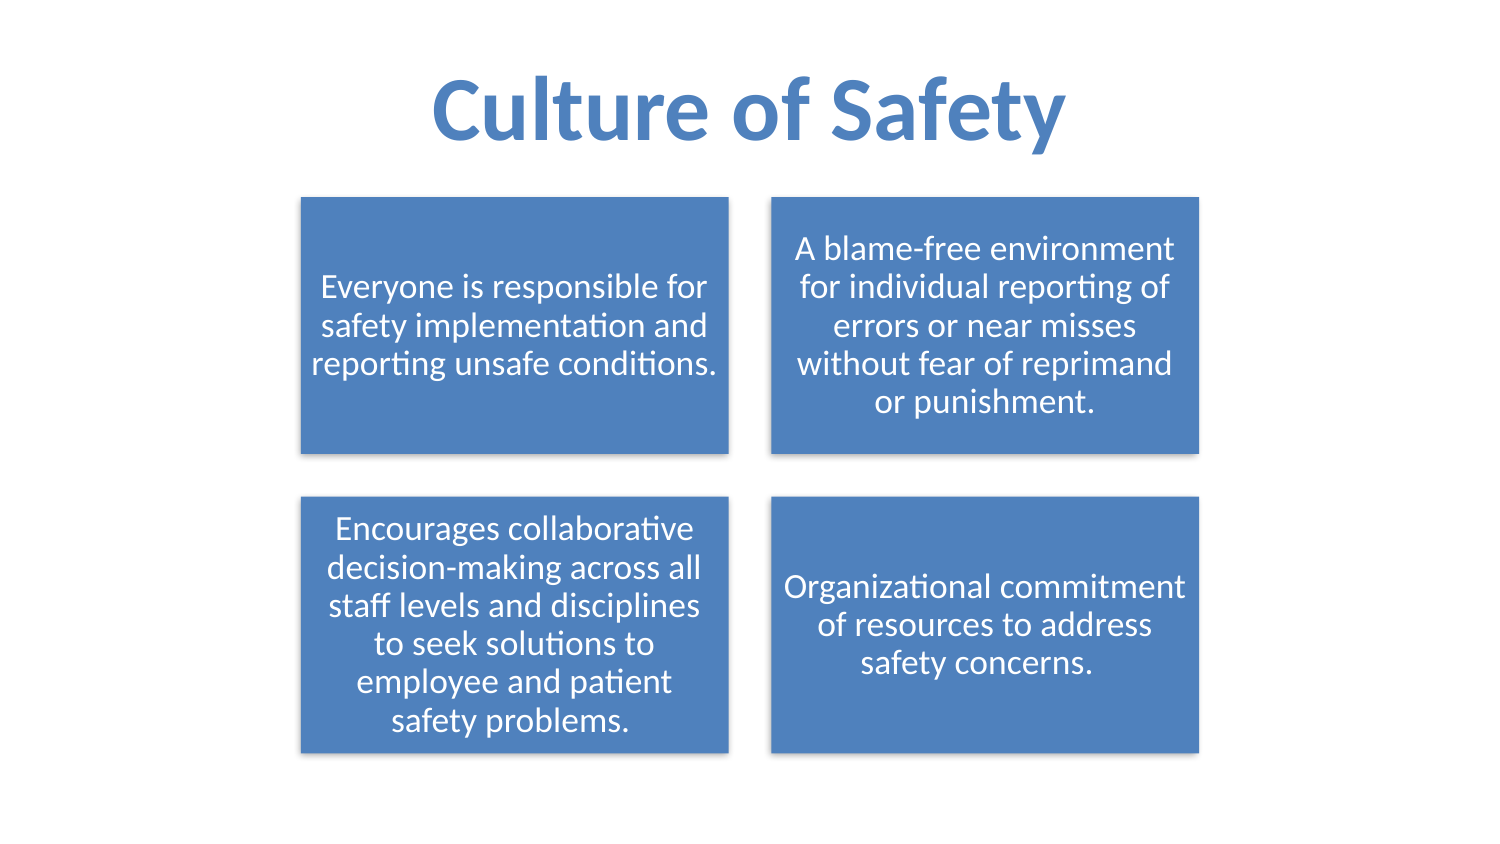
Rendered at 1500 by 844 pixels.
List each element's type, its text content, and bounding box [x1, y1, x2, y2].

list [74, 196, 1426, 754]
title Culture of Safety [75, 33, 1425, 175]
